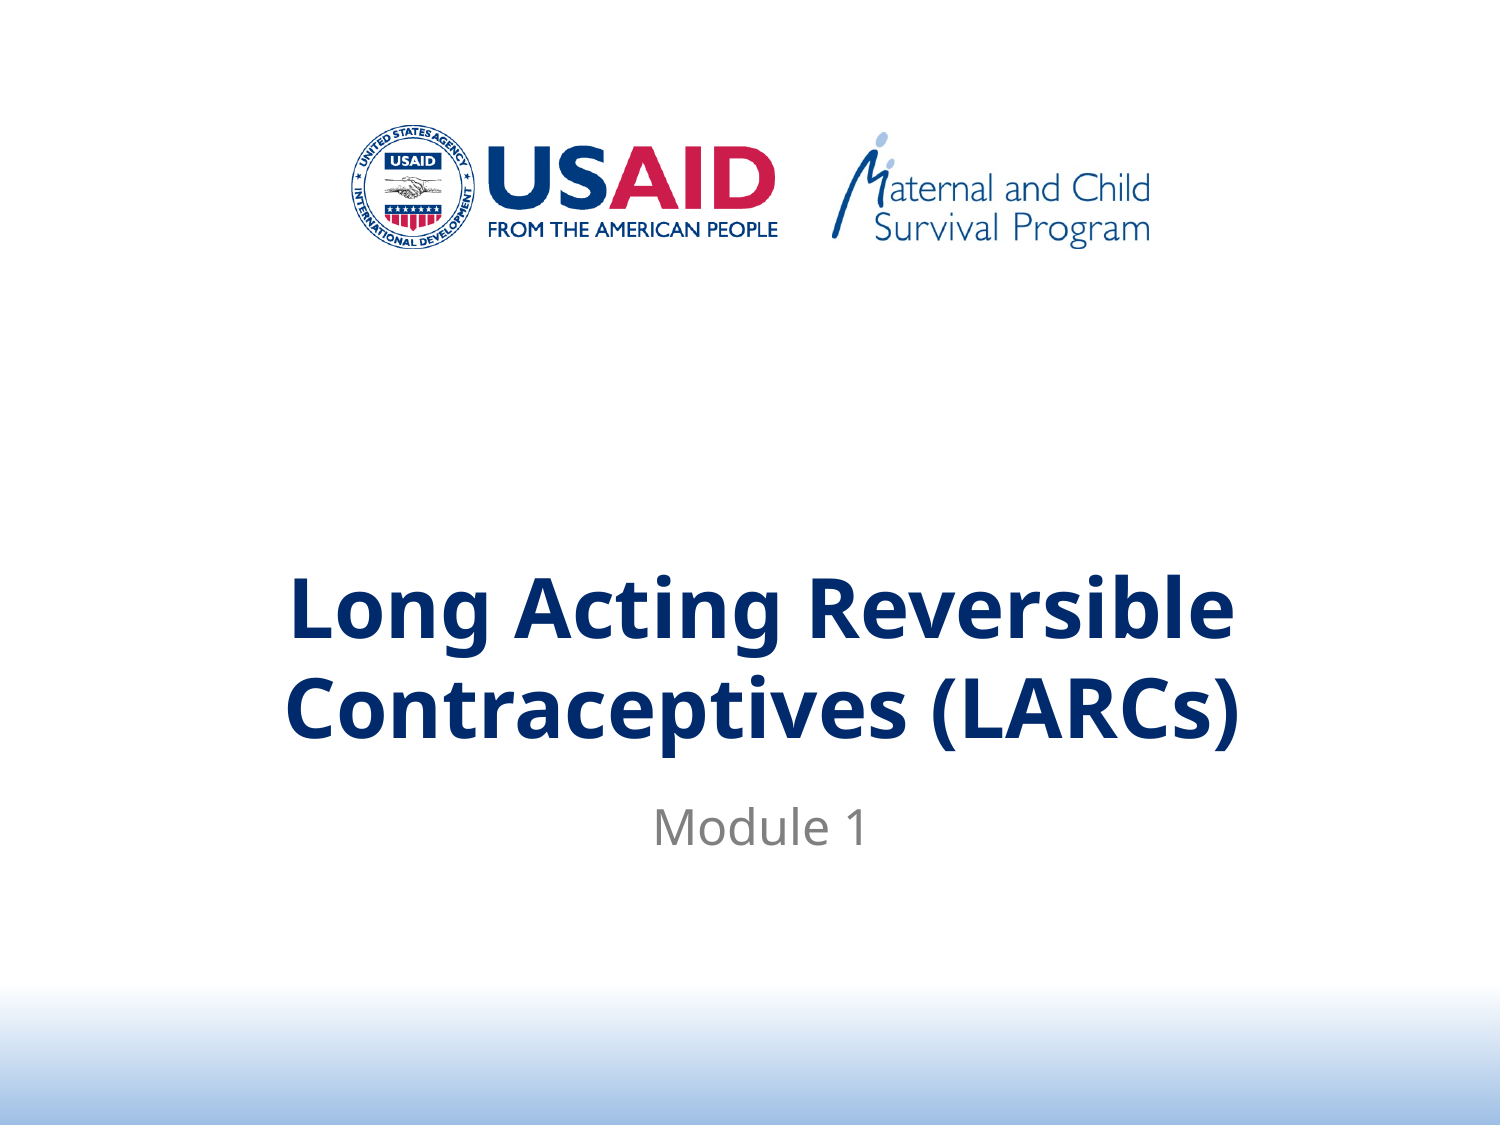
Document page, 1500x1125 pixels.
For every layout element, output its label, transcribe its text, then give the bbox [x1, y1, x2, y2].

picture [832, 132, 1149, 249]
title Long Acting Reversible Contraceptives (LARCs) [125, 324, 1400, 763]
subtitle Module 1 [125, 787, 1400, 988]
picture [351, 125, 789, 249]
